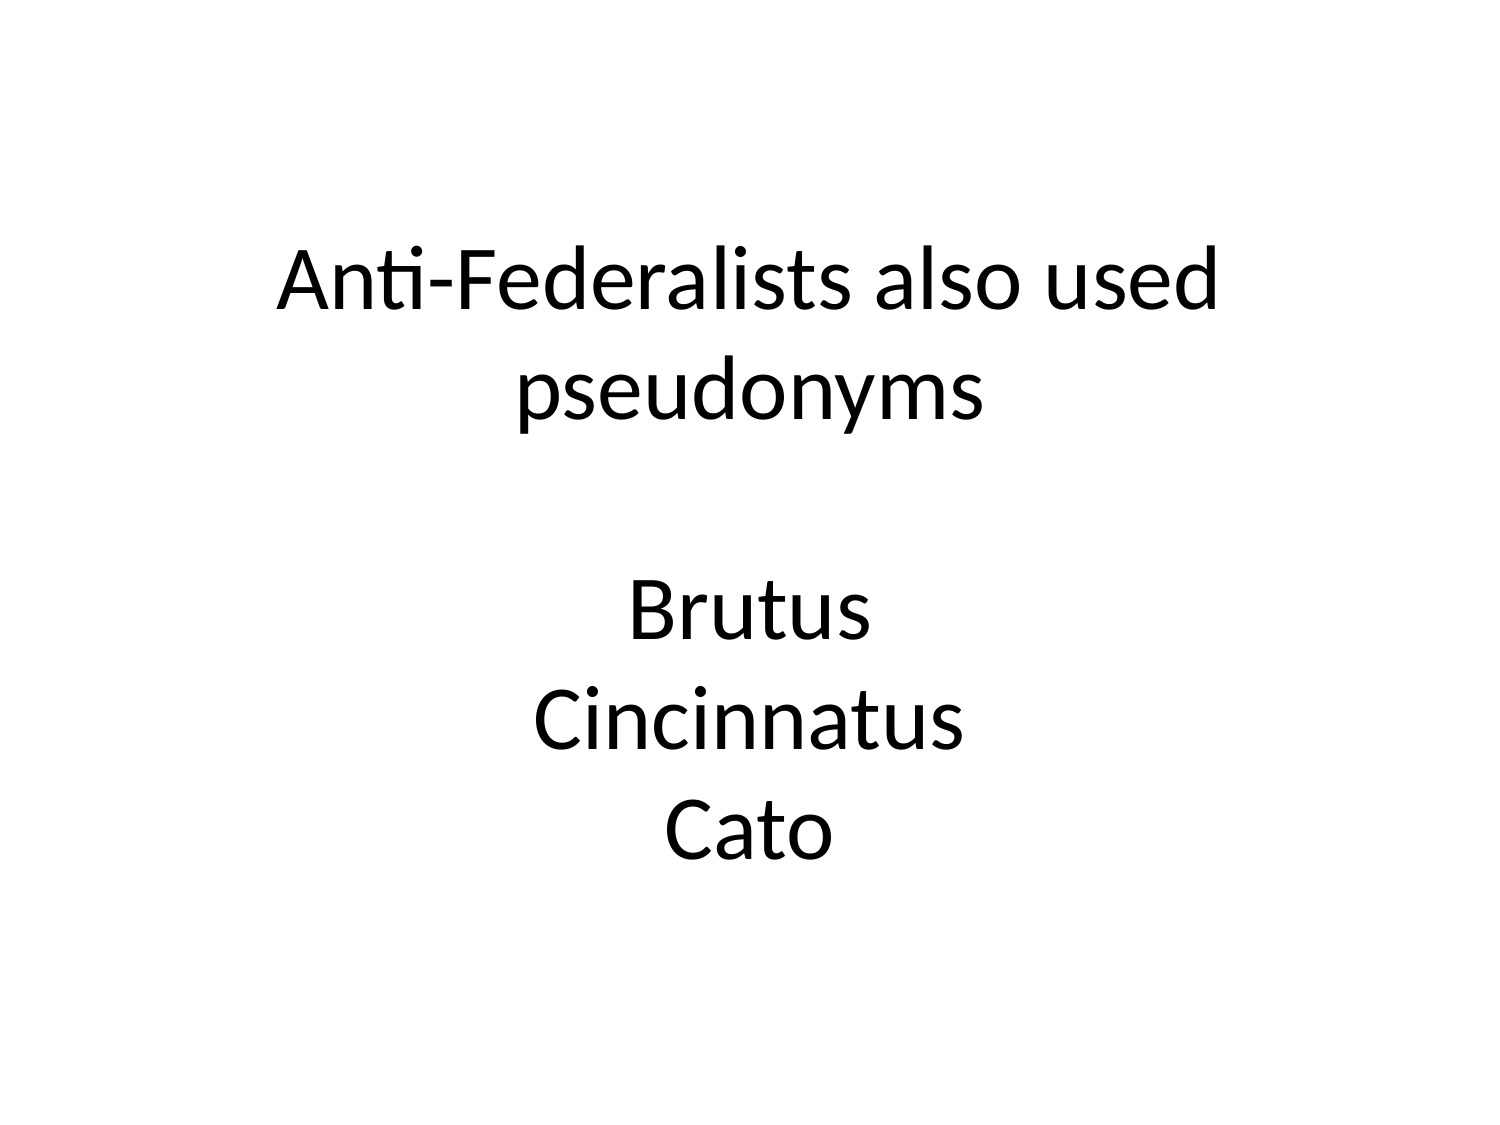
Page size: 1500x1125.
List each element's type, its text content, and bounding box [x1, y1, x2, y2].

title Anti-Federalists also used pseudonyms Brutus Cincinnatus Cato [75, 45, 1425, 1050]
